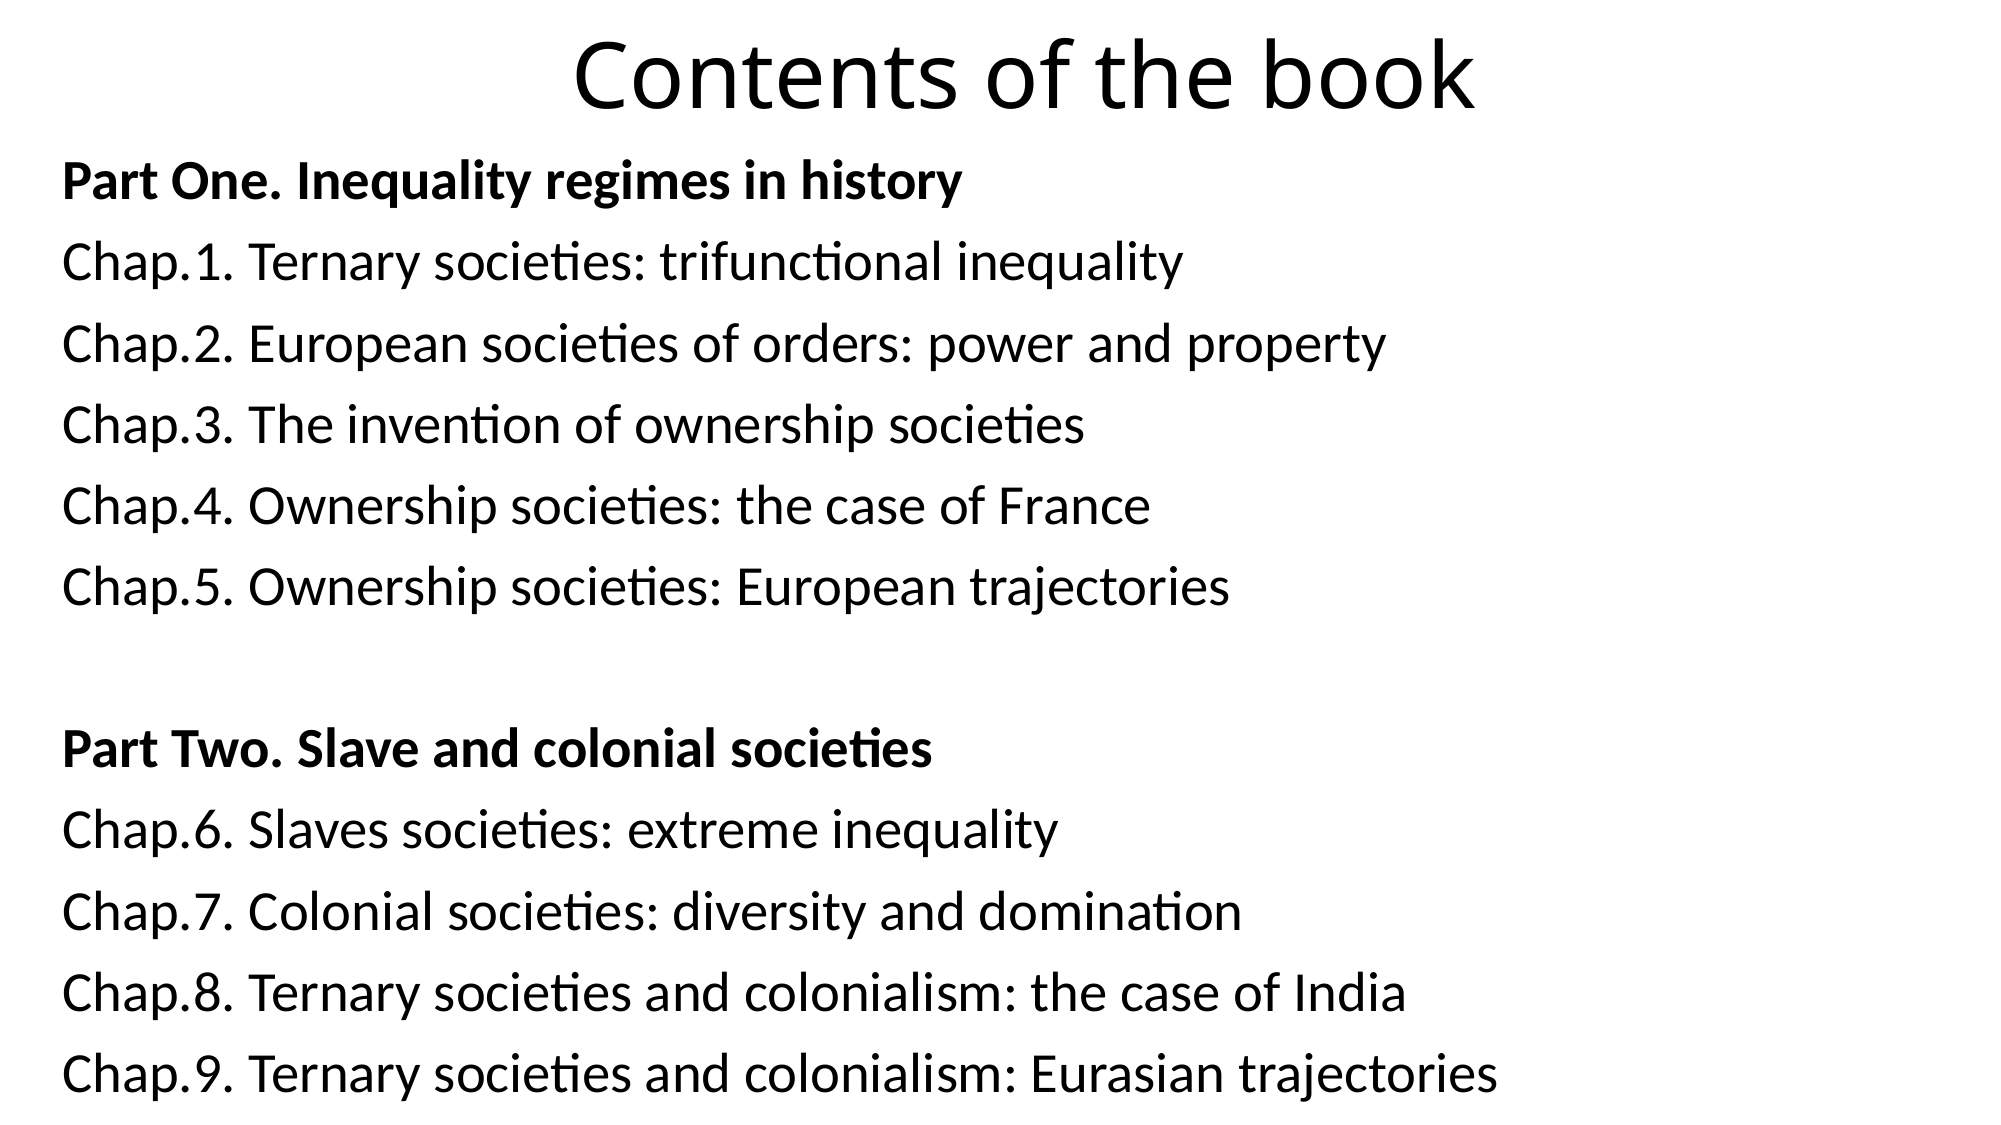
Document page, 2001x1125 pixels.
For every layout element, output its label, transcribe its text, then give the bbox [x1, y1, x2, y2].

title Contents of the book [137, 14, 1911, 143]
list Part One. Inequality regimes in history Chap.1. Ternary societies: trifunctional inequality Chap.2. European societies of orders: power and property Chap.3. The invention of ownership societies Chap.4. Ownership societies: the case of France Chap.5. Ownership societies: European trajectories Part Two. Slave and colonial societies Chap.6. Slaves societies: extreme inequality Chap.7. Colonial societies: diversity and domination Chap.8. Ternary societies and colonialism: the case of India Chap.9. Ternary societies and colonialism: Eurasian trajectories [47, 143, 1941, 1114]
